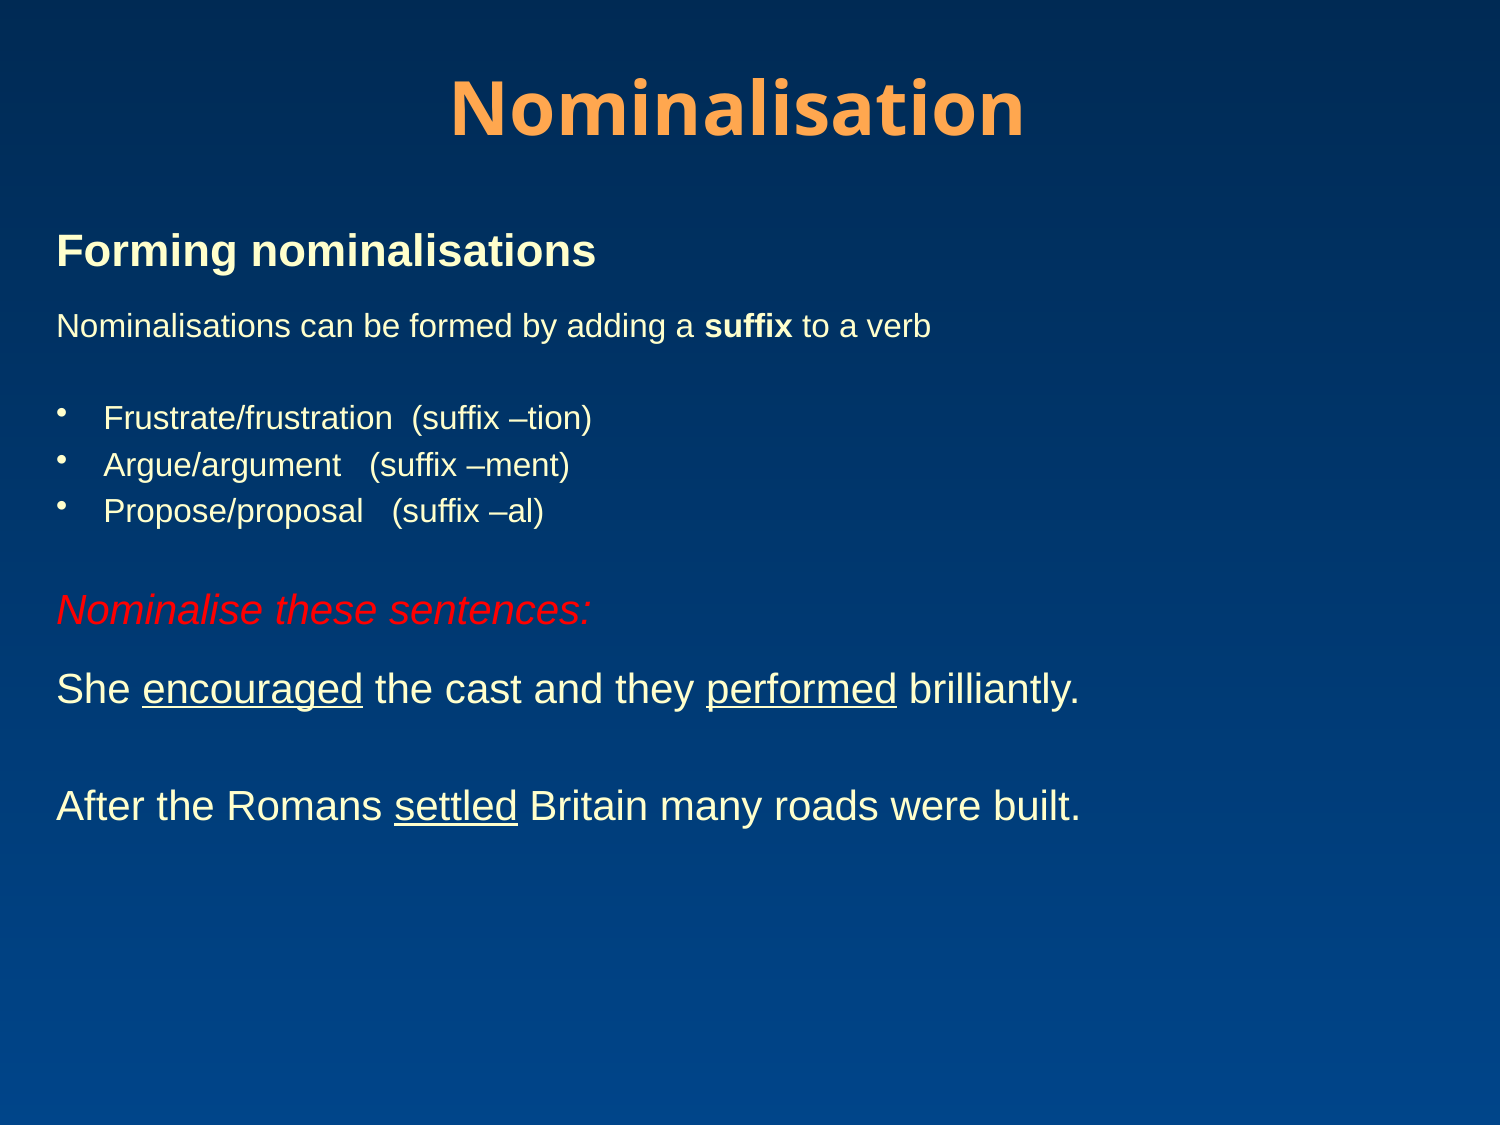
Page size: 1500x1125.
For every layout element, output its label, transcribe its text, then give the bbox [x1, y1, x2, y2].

text_box Forming nominalisations Nominalisations can be formed by adding a suffix to a verb Frustrate/frustration (suffix –tion) Argue/argument (suffix –ment) Propose/proposal (suffix –al) Nominalise these sentences: She encouraged the cast and they performed brilliantly. After the Romans settled Britain many roads were built. [41, 213, 1447, 1029]
text_box Nominalisation [112, 42, 1365, 169]
